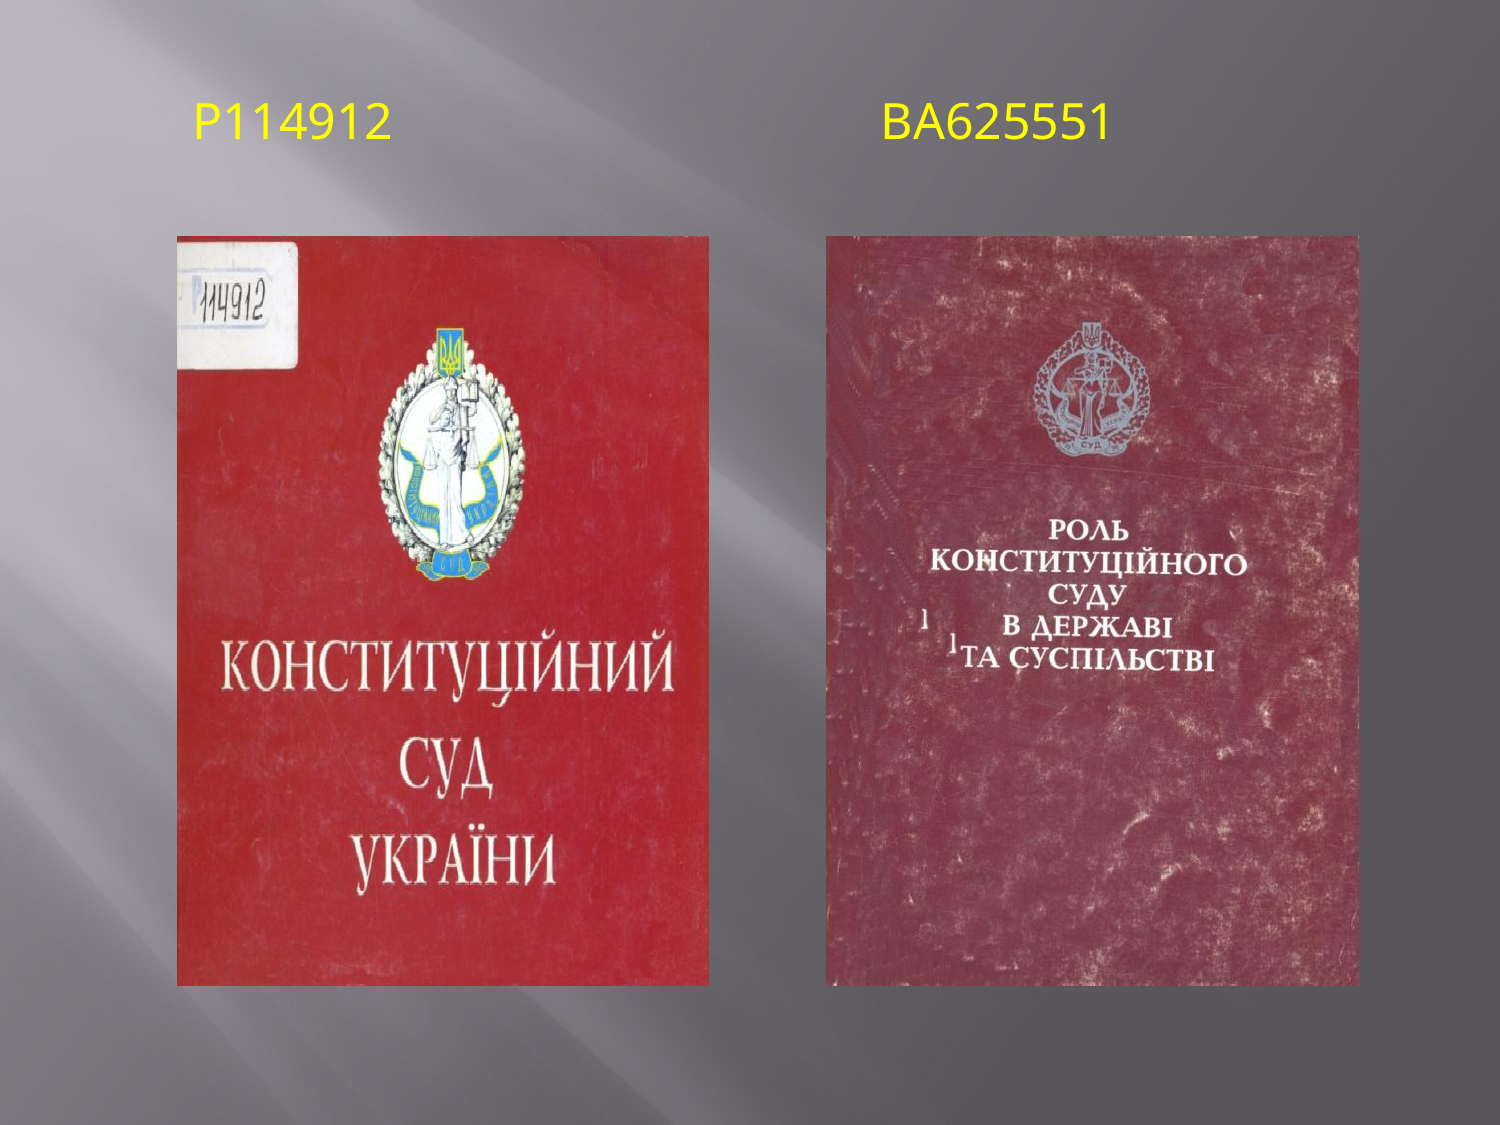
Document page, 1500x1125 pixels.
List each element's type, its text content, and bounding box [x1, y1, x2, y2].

picture [0, 0, 1500, 1125]
list ВА625551 [865, 66, 1425, 173]
list Р114912 [177, 66, 738, 173]
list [826, 235, 1359, 986]
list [176, 235, 709, 986]
